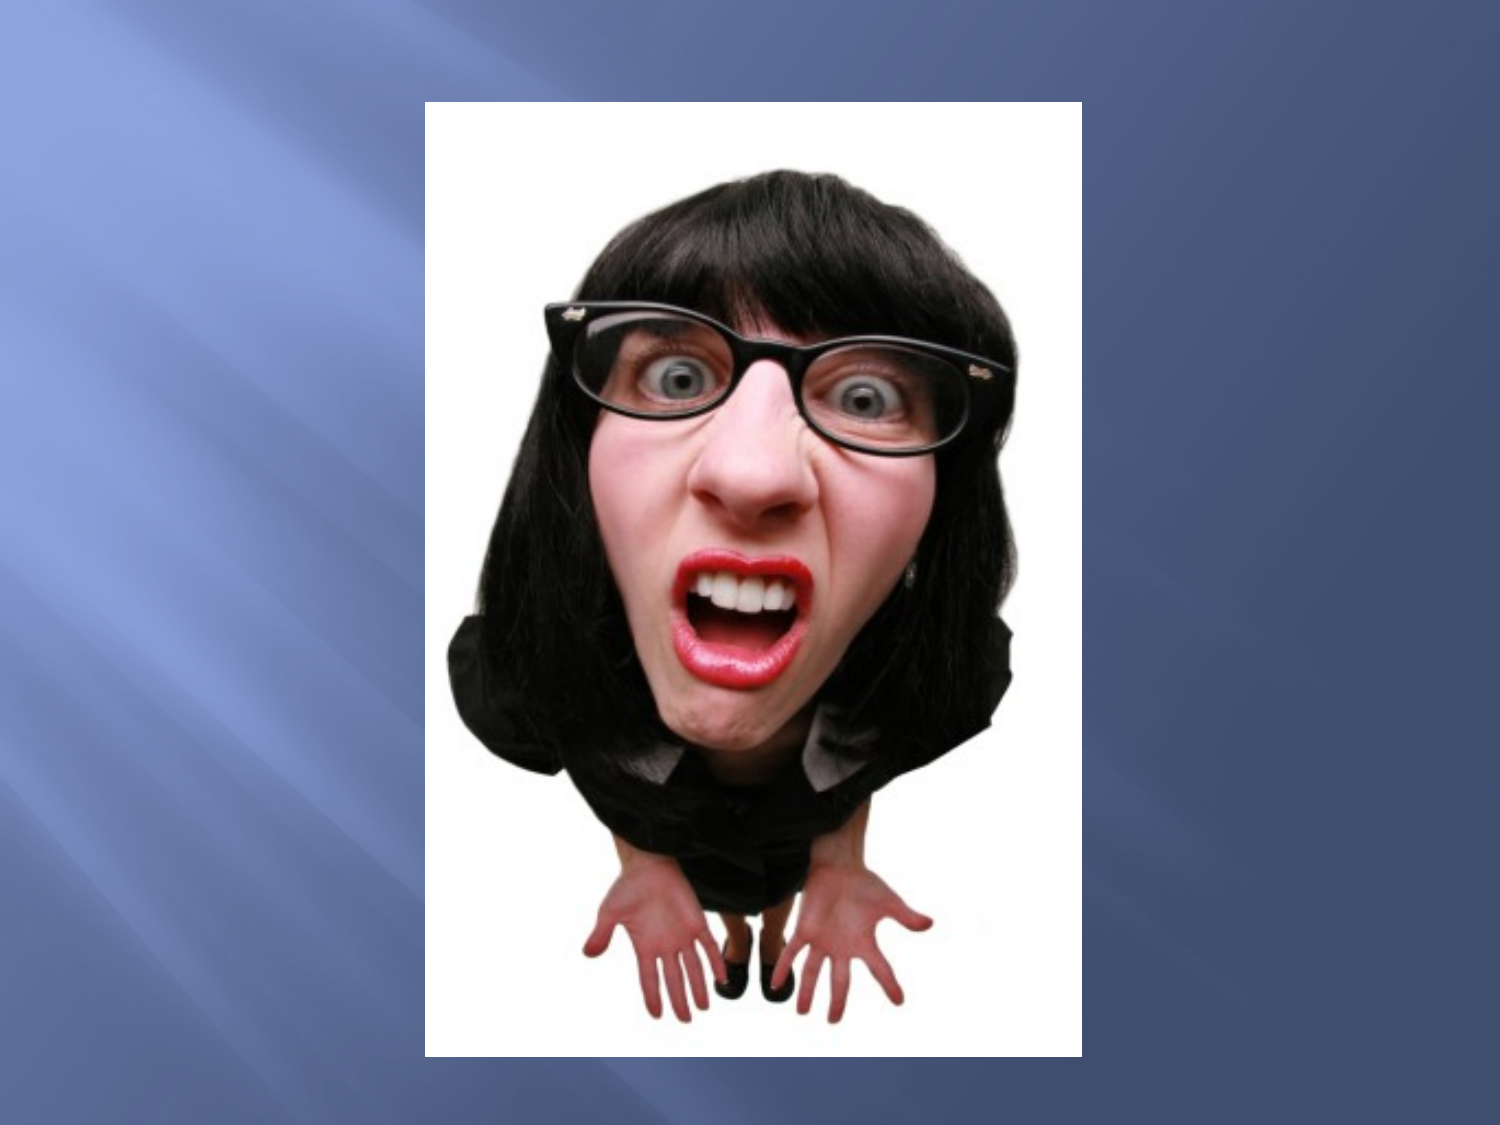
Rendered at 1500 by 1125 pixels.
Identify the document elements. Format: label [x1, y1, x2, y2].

picture [424, 102, 1082, 1057]
